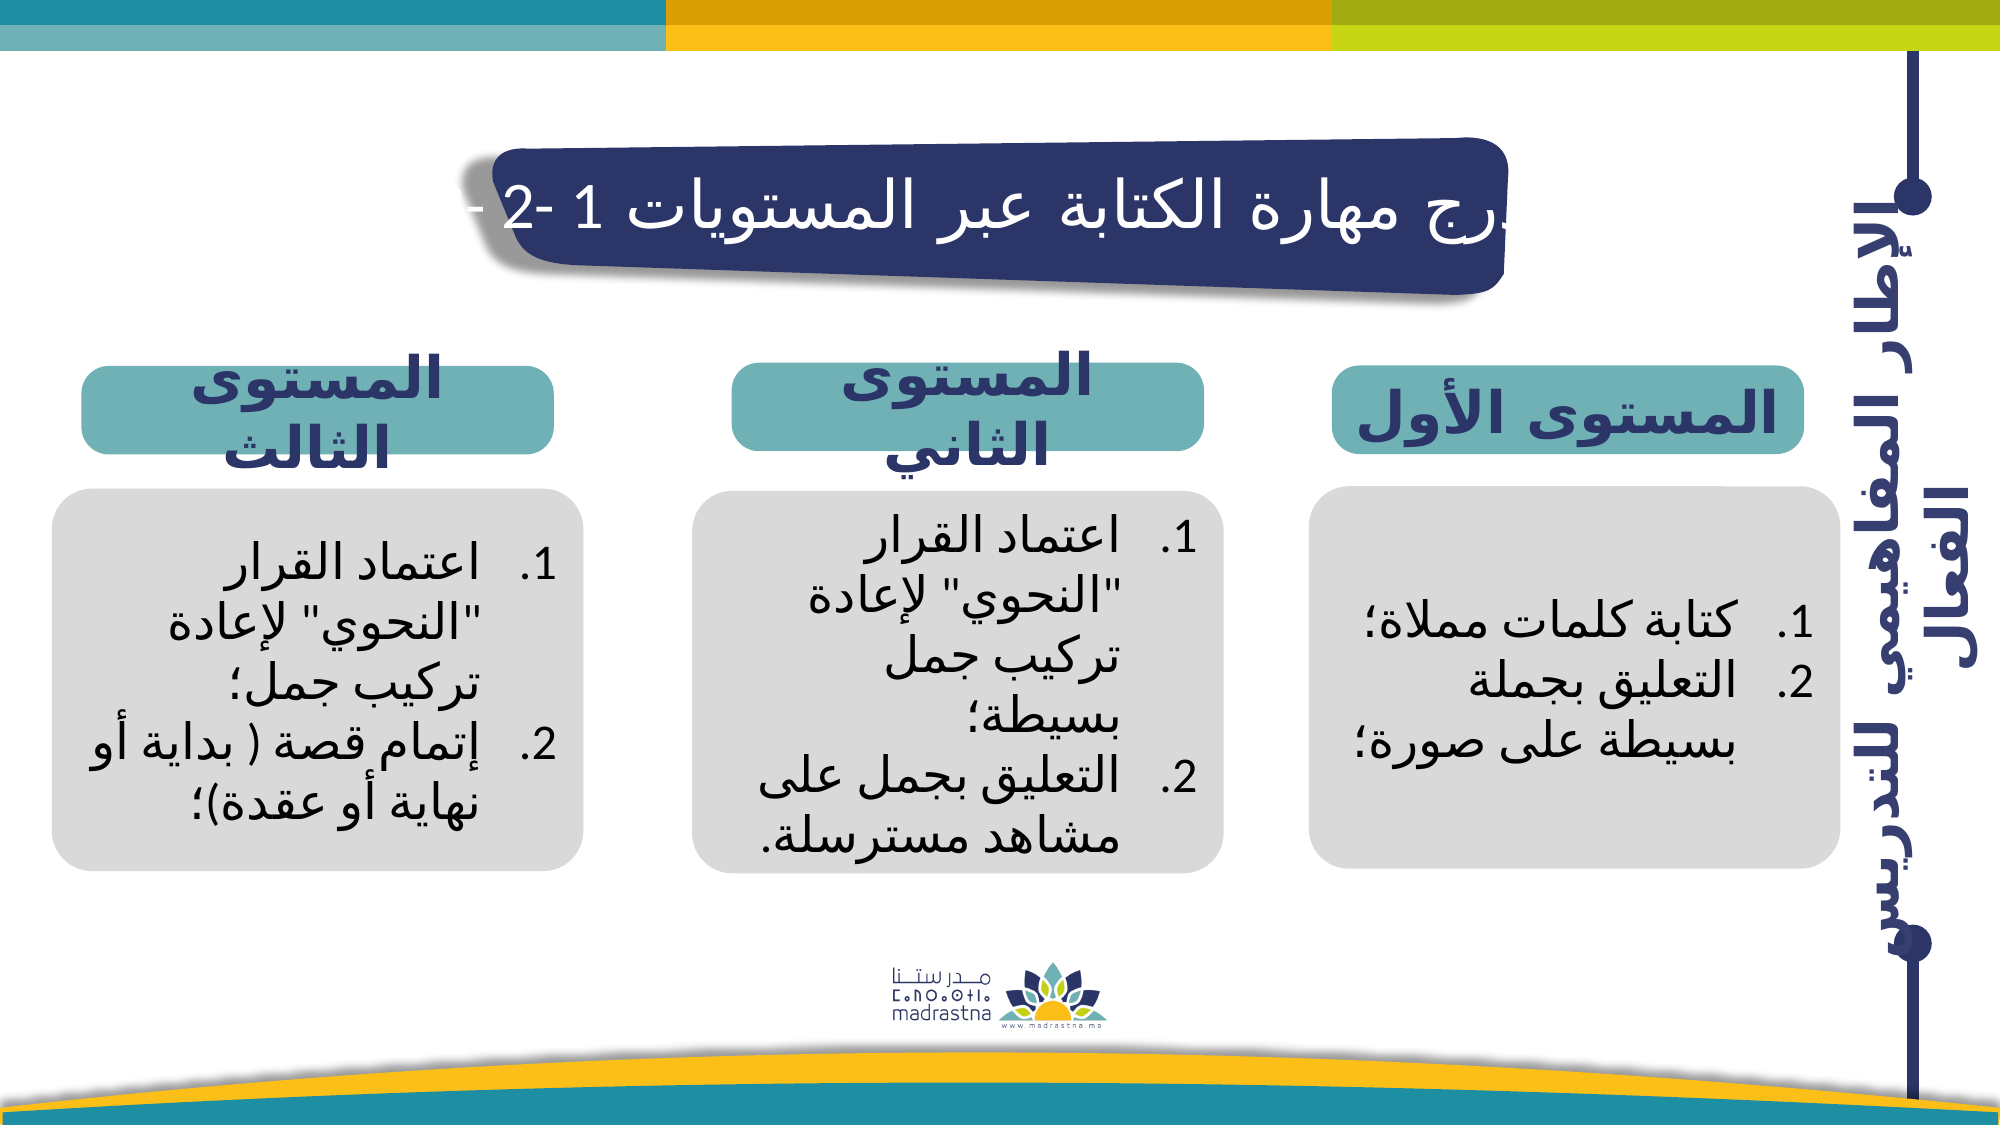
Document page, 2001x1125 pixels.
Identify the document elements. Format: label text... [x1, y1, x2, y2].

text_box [335, 101, 1665, 298]
text_box المستوى الأول [1330, 364, 1806, 456]
picture [893, 962, 1107, 1028]
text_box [0, 0, 2000, 52]
text_box كتابة كلمات مملاة؛ التعليق بجملة بسيطة على صورة؛ [1307, 485, 1842, 870]
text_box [1894, 925, 1931, 1052]
text_box اعتماد القرار "النحوي" لإعادة تركيب جمل؛ إتمام قصة ( بداية أو نهاية أو عقدة)؛ [50, 487, 585, 873]
text_box الإطار المفاهيمي للتدريس الفعال [1832, 136, 1988, 1021]
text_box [0, 1052, 2000, 1125]
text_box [1894, 52, 1931, 215]
text_box المستوى الثالث [80, 364, 555, 456]
text_box المستوى الثاني [730, 361, 1206, 453]
text_box اعتماد القرار "النحوي" لإعادة تركيب جمل بسيطة؛ التعليق بجمل على مشاهد مسترسلة. [691, 489, 1225, 875]
